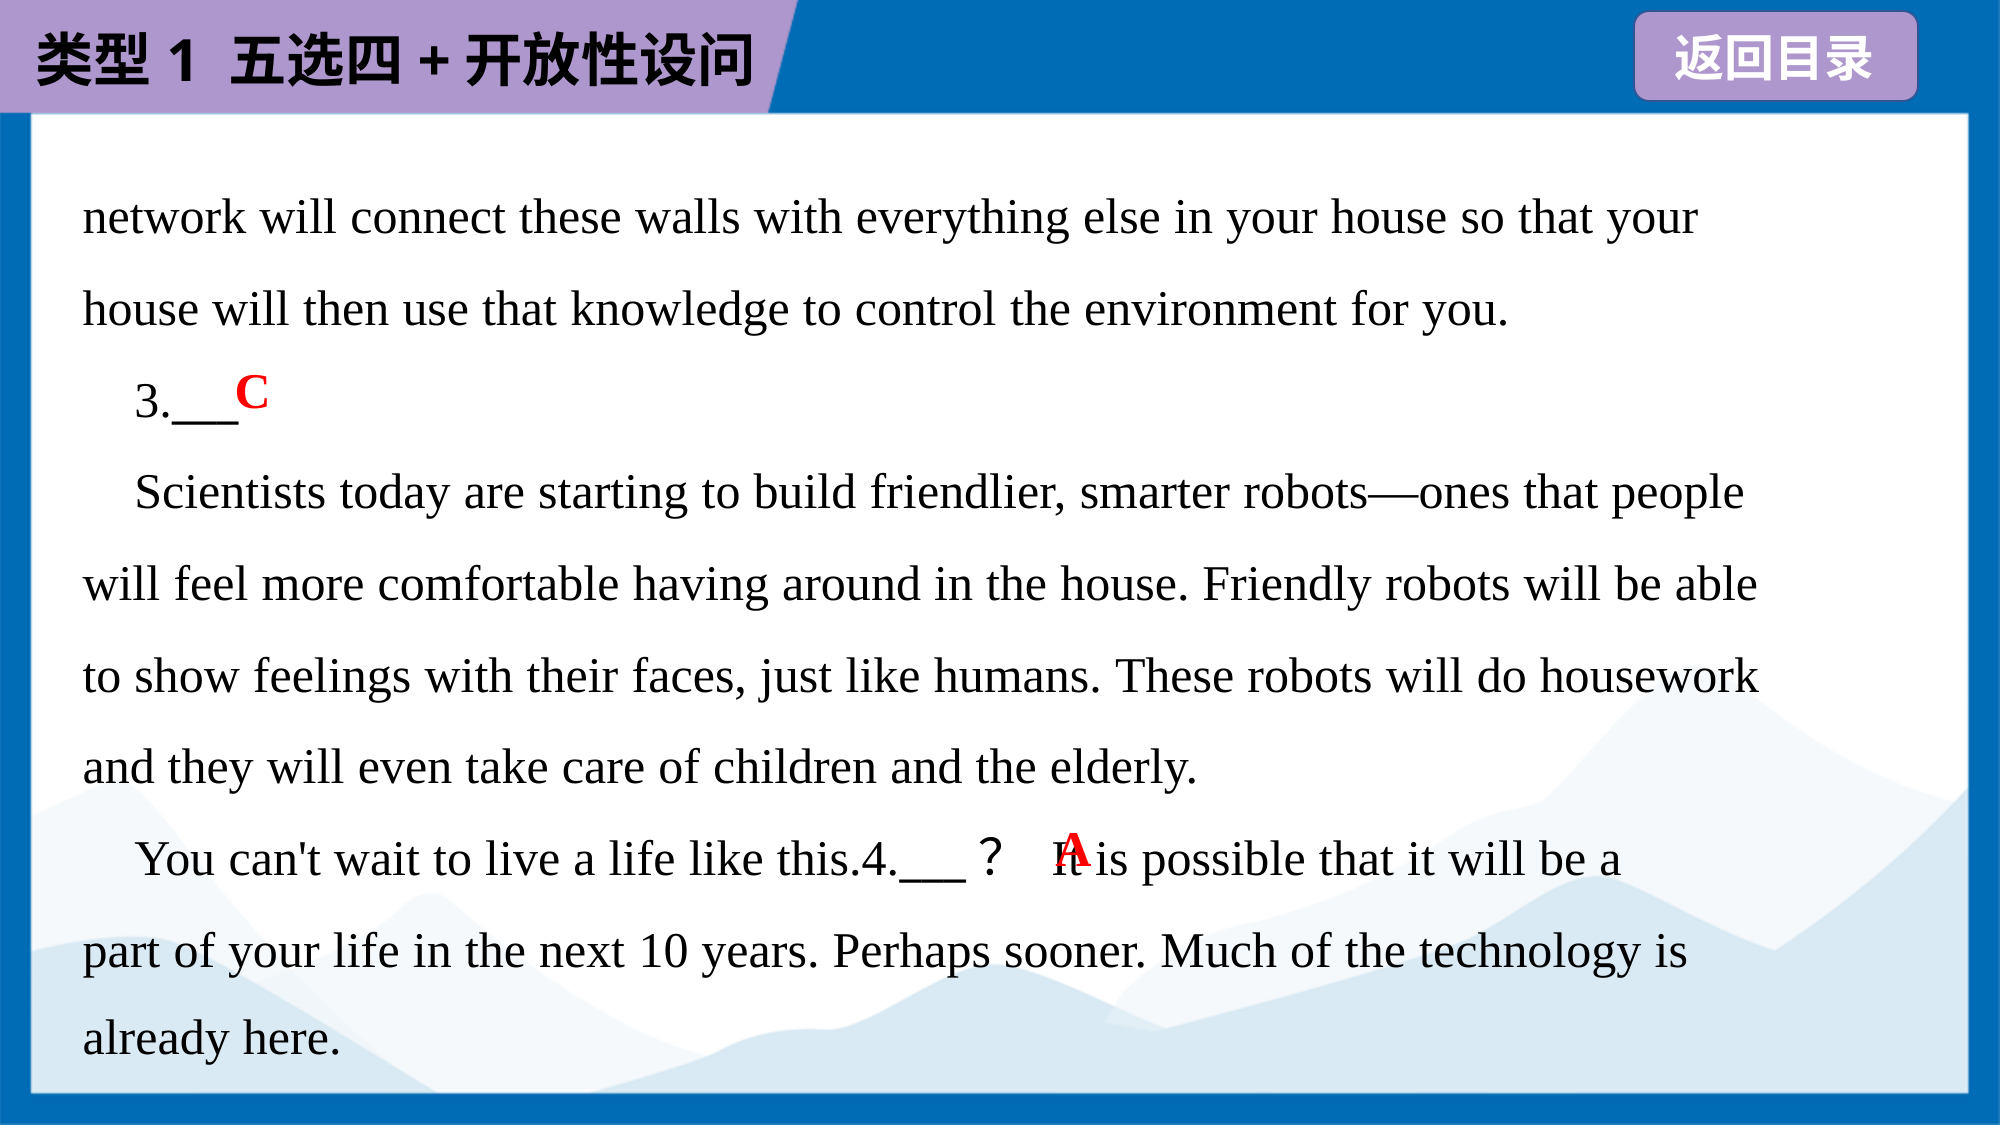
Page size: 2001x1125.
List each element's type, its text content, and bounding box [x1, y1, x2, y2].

text_box A [1037, 789, 1110, 868]
text_box network will connect these walls with everything else in your house so that your house will then use that knowledge to control the environment for you. 3.___ Scientists today are starting to build friendlier, smarter robots—ones that people will feel more comfortable having around in the house. Friendly robots will be able to show feelings with their faces, just like humans. These robots will do housework and they will even take care of children and the elderly. You can't wait to live a life like this.4.___？ It is possible that it will be a part of your life in the next 10 years. Perhaps sooner. Much of the technology is already here. [82, 152, 1917, 1055]
text_box C [216, 331, 289, 410]
picture [0, 0, 2000, 1125]
